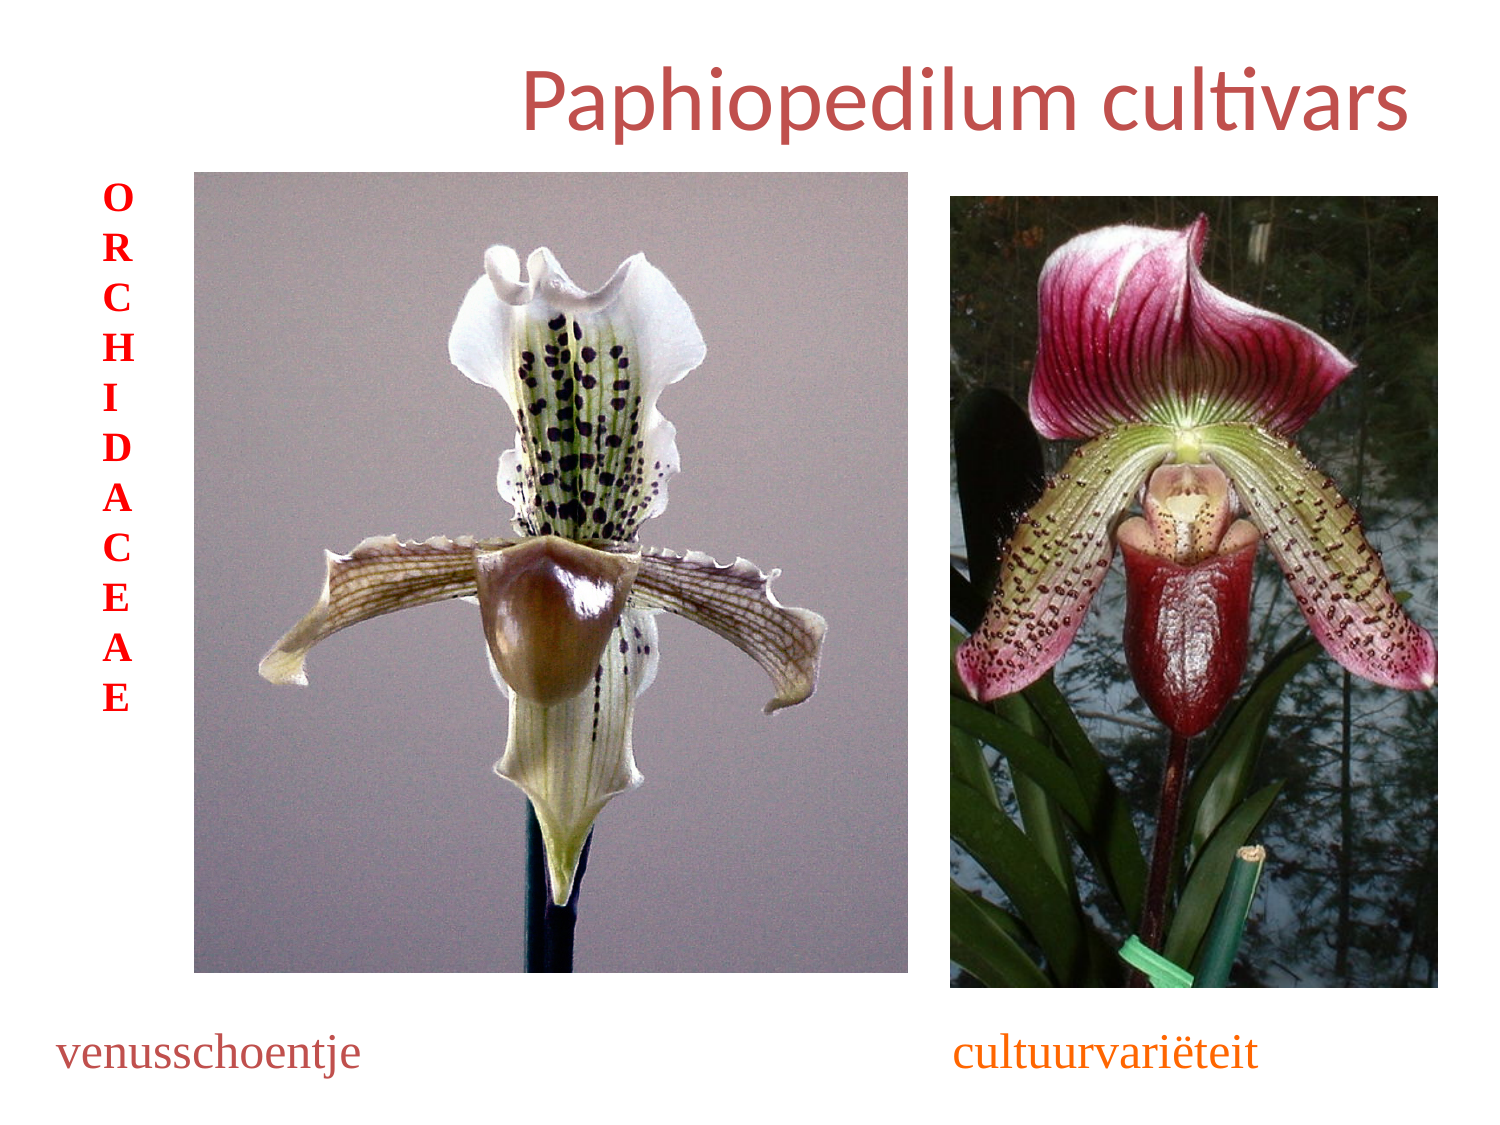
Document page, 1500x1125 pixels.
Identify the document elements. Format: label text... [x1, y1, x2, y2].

text_box cultuurvariëteit [560, 1011, 1274, 1087]
text_box venusschoentje [41, 1011, 560, 1087]
picture [194, 172, 909, 973]
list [950, 196, 1438, 988]
title Paphiopedilum cultivars [76, 0, 1427, 188]
text_box ORCHIDACEAE [87, 162, 150, 728]
